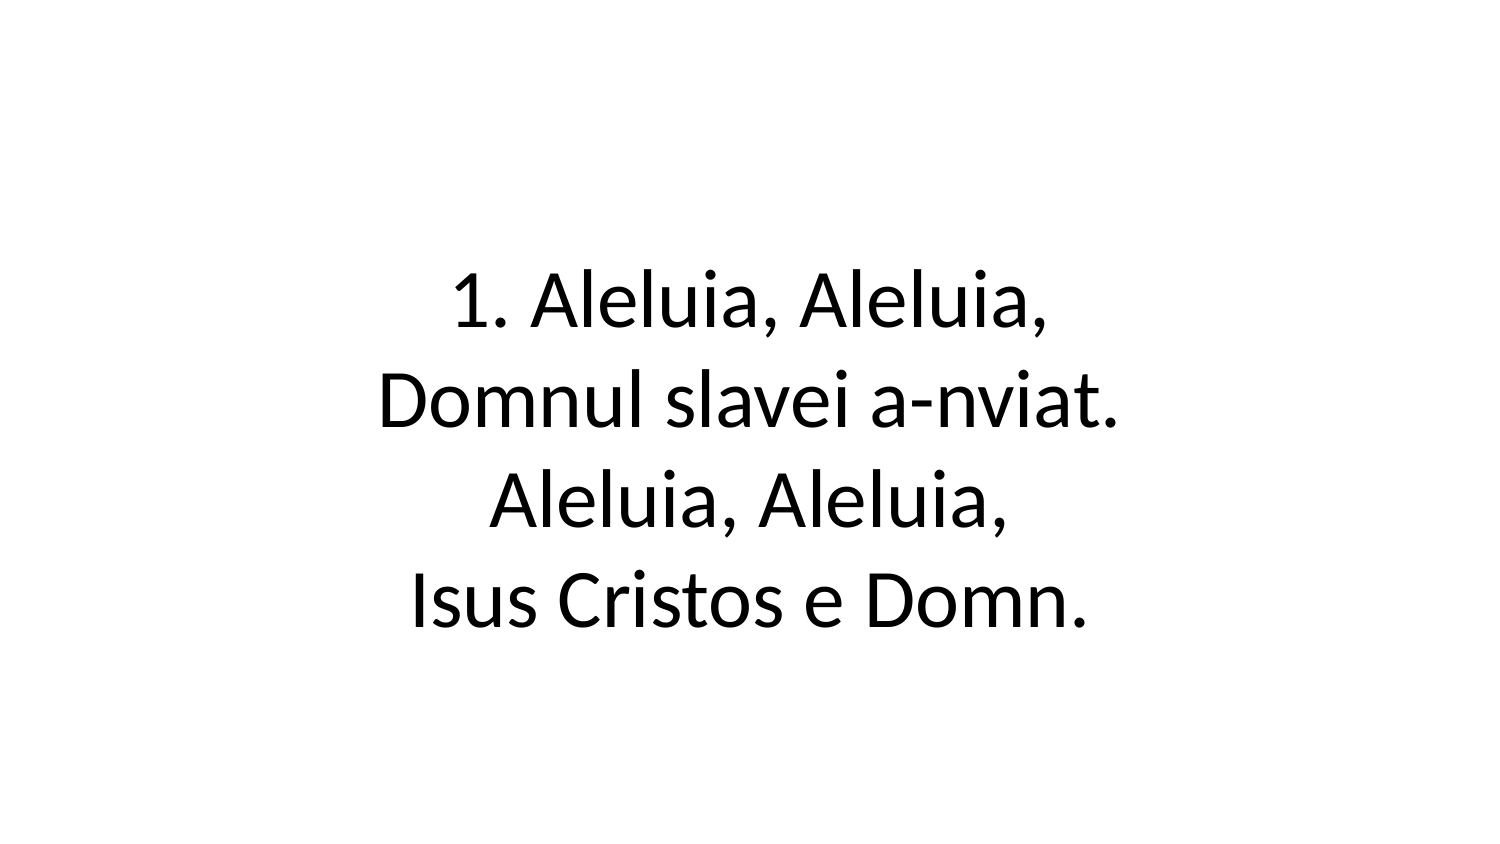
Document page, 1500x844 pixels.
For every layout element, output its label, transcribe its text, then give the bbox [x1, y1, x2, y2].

text_box 1. Aleluia, Aleluia, Domnul slavei a-nviat. Aleluia, Aleluia, Isus Cristos e Domn. [362, 192, 1138, 652]
